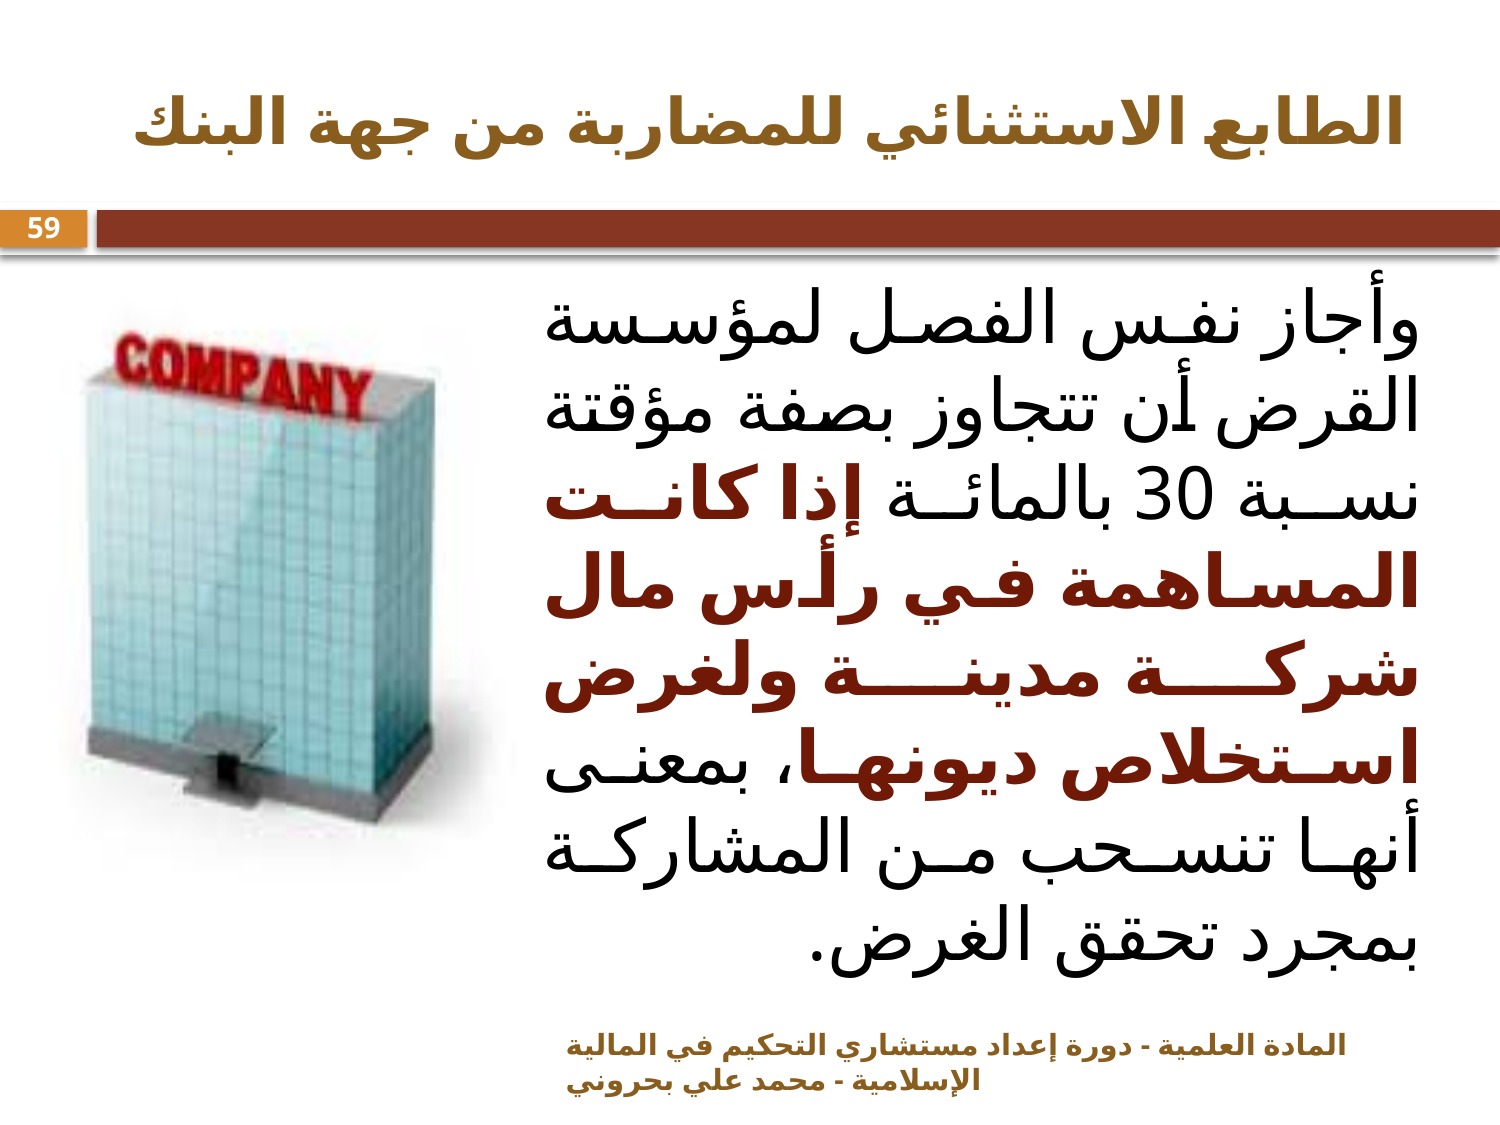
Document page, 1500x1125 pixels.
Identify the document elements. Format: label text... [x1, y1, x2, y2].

picture [58, 269, 516, 903]
list وأجاز نفس الفصل لمؤسسة القرض أن تتجاوز بصفة مؤقتة نسبة 30 بالمائة إذا كانت المساهمة في رأس مال شركة مدينة ولغرض استخلاص ديونها، بمعنى أنها تنسحب من المشاركة بمجرد تحقق الغرض. [527, 262, 1438, 1000]
title الطابع الاستثنائي للمضاربة من جهة البنك [100, 37, 1438, 200]
footer المادة العلمية - دورة إعداد مستشاري التحكيم في المالية الإسلامية - محمد علي بحروني [550, 1031, 1441, 1092]
slide_number 59 [0, 208, 88, 249]
